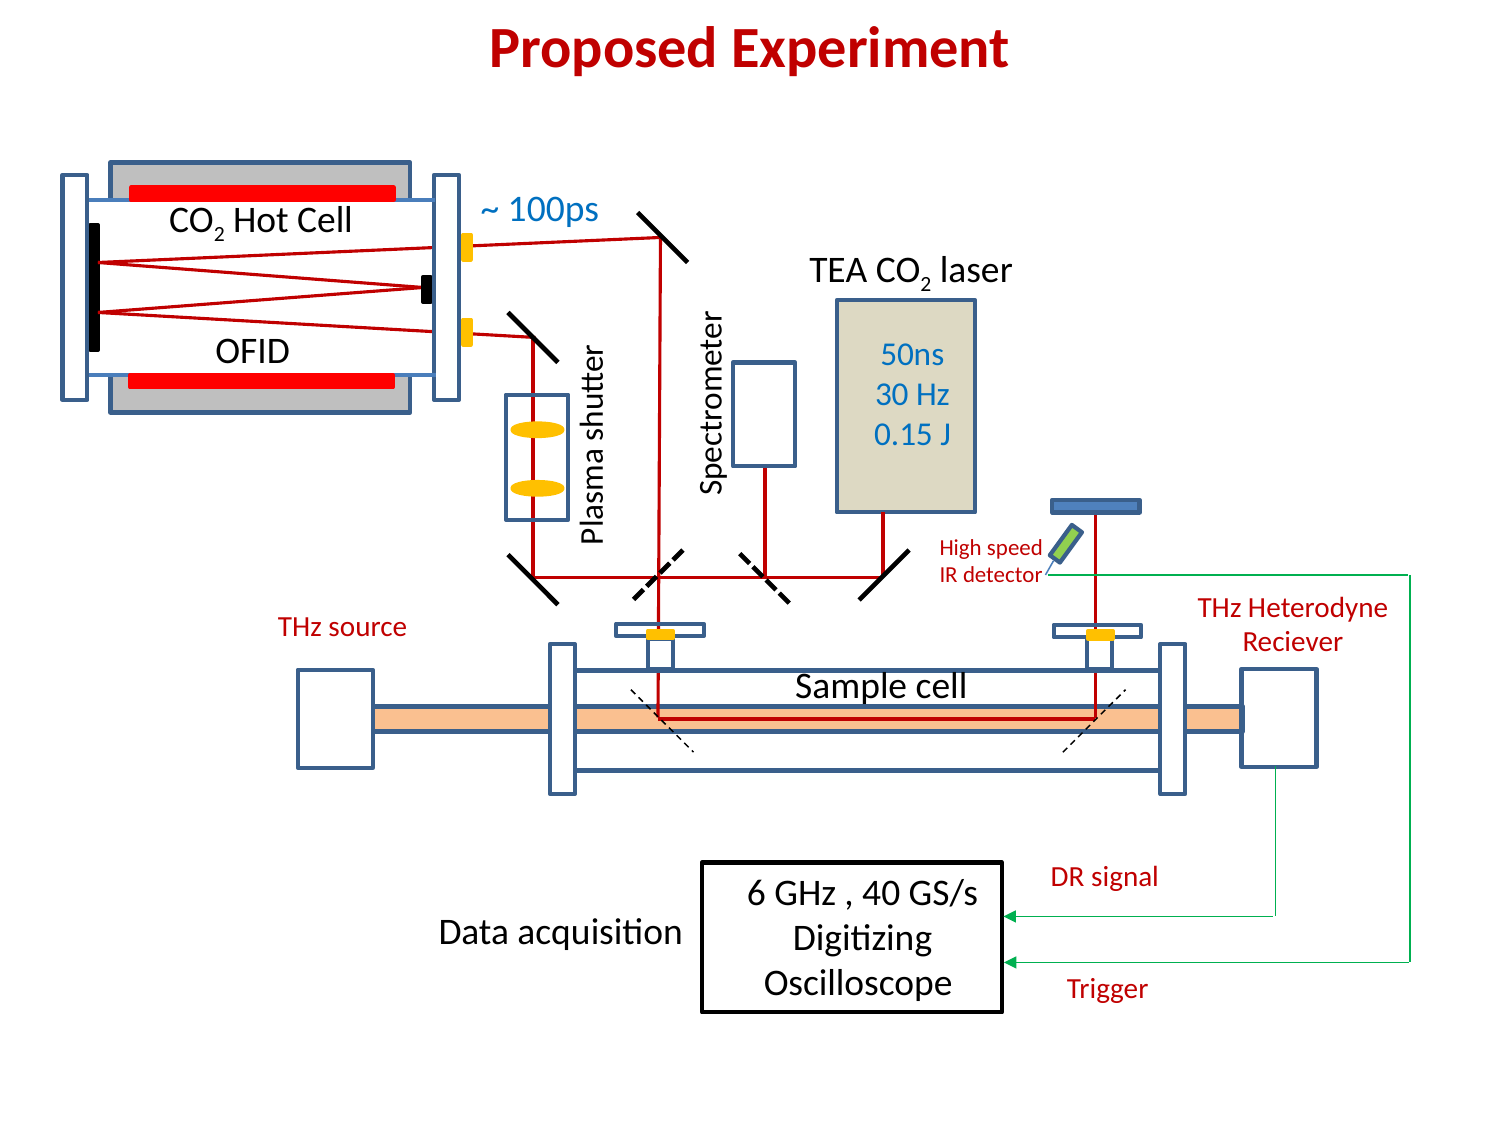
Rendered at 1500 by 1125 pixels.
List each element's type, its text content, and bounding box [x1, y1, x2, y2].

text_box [62, 162, 1436, 1014]
text_box Proposed Experiment [474, 1, 1025, 87]
